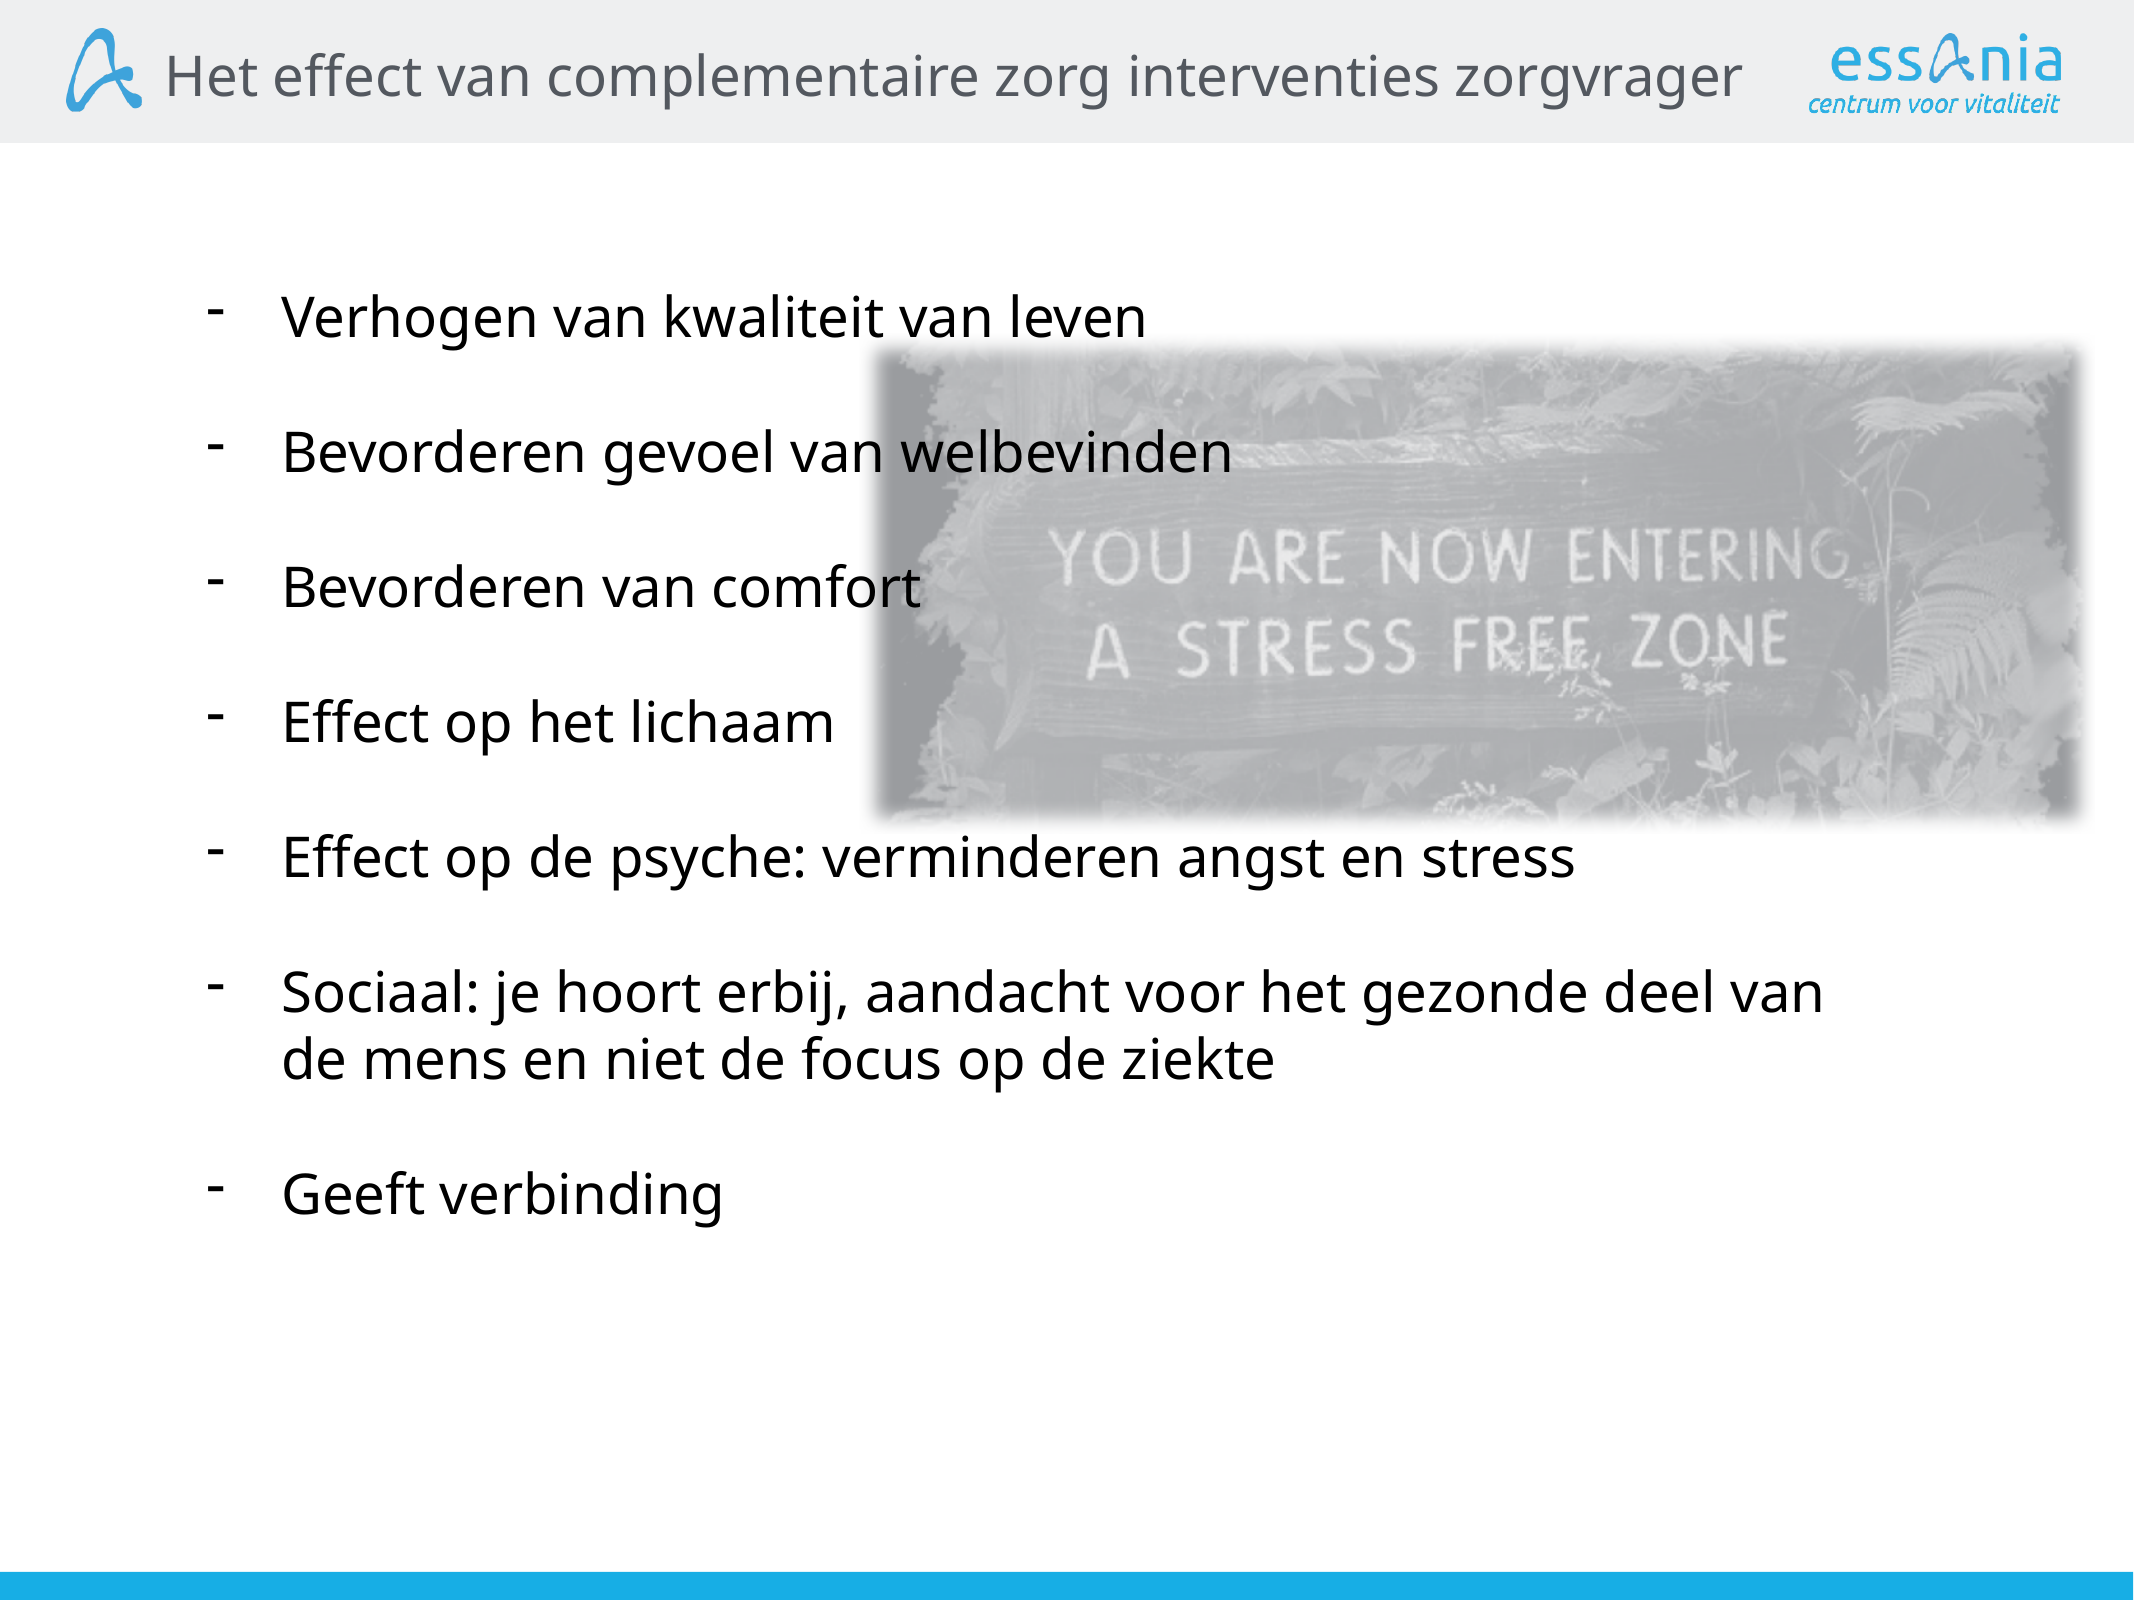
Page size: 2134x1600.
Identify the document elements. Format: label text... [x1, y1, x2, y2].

picture [65, 28, 142, 113]
text_box [0, 0, 2134, 143]
picture [1806, 32, 2061, 117]
text_box [0, 1571, 2134, 1600]
picture [859, 333, 2095, 834]
text_box Het effect van complementaire zorg interventies zorgvrager [156, 32, 1753, 117]
text_box Verhogen van kwaliteit van leven Bevorderen gevoel van welbevinden Bevorderen van comfort Effect op het lichaam Effect op de psyche: verminderen angst en stress Sociaal: je hoort erbij, aandacht voor het gezonde deel van de mens en niet de focus op de ziekte Geeft verbinding [197, 272, 1903, 1437]
